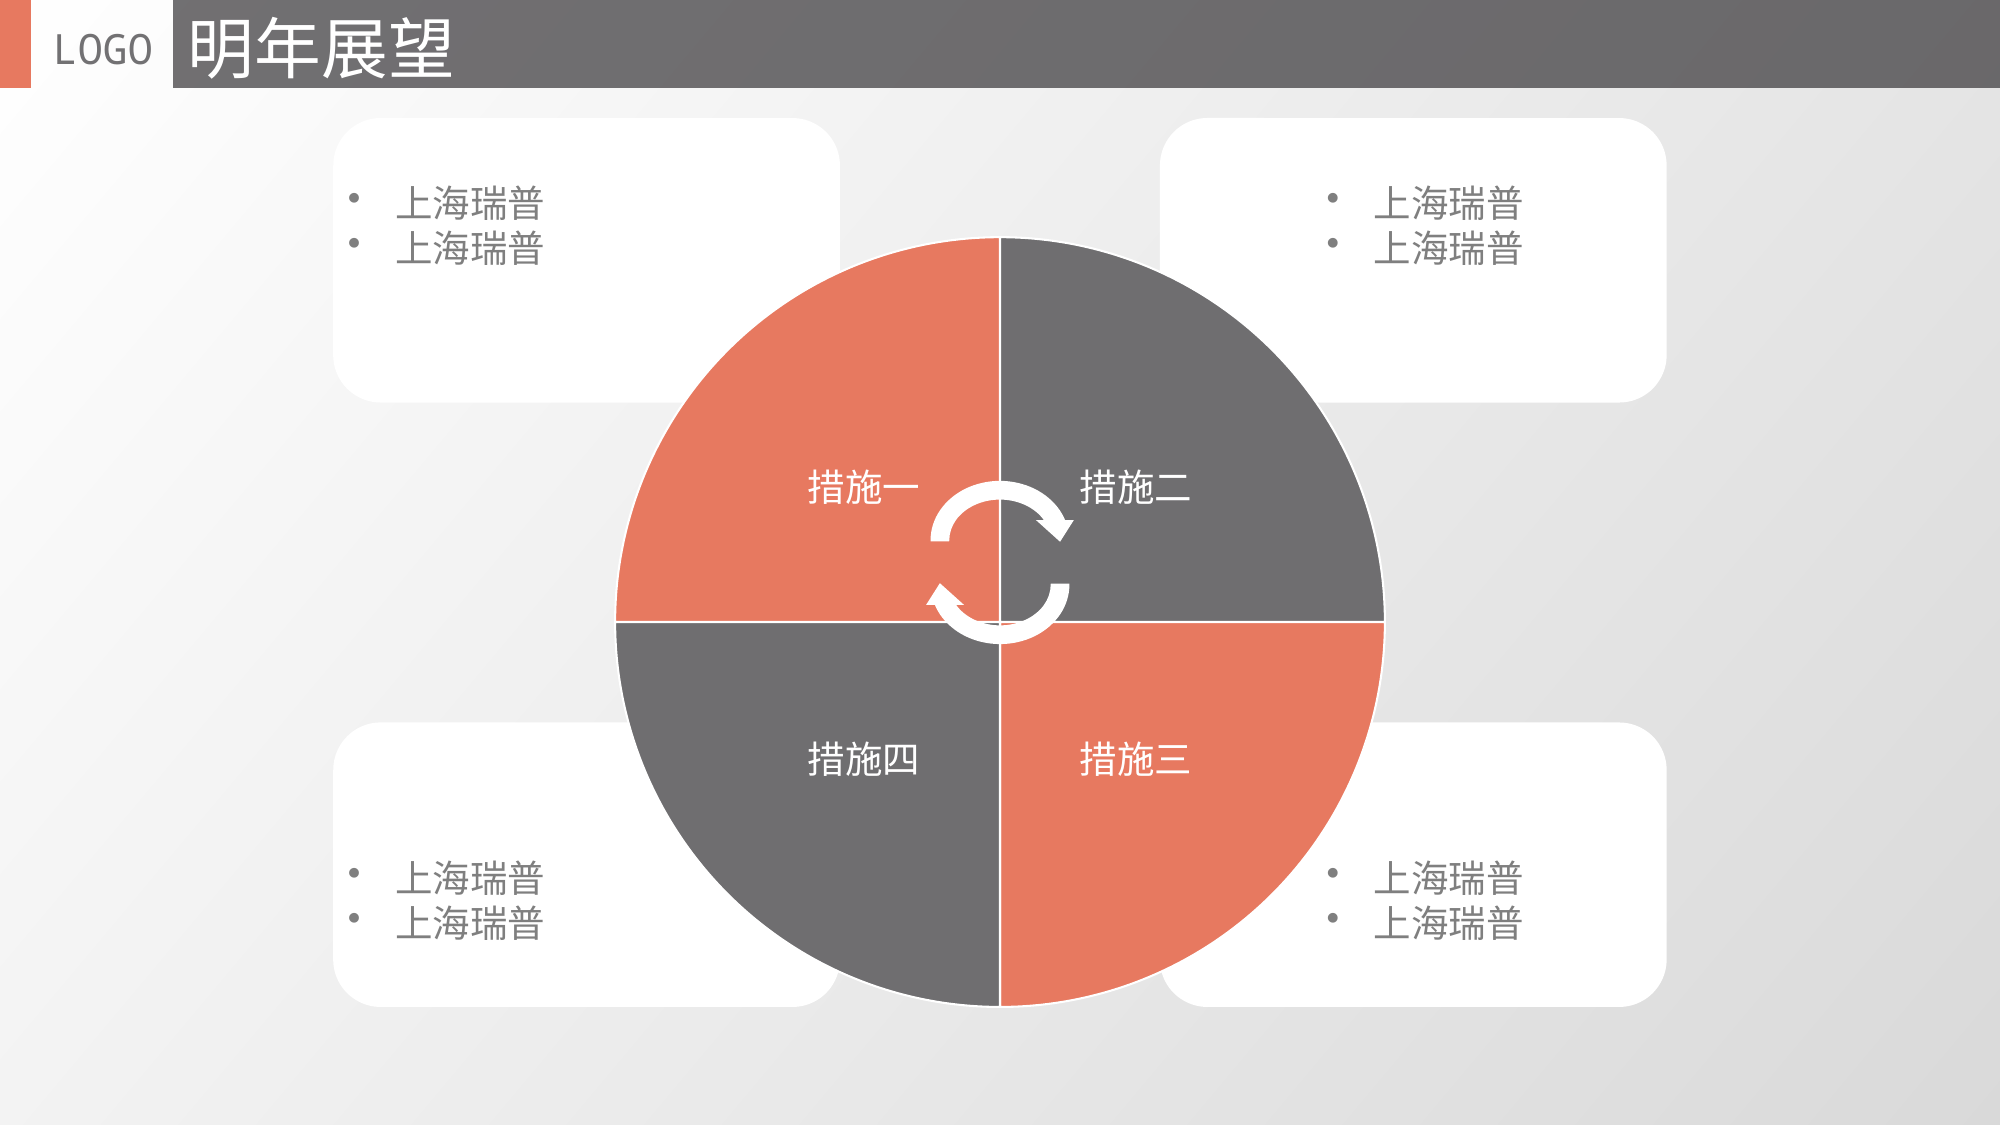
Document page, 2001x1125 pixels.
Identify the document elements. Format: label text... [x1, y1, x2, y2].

text_box LOGO [37, 15, 173, 81]
text_box 明年展望 [173, 0, 556, 95]
text_box [0, 0, 32, 89]
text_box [333, 117, 1667, 1007]
text_box [556, 0, 2000, 89]
